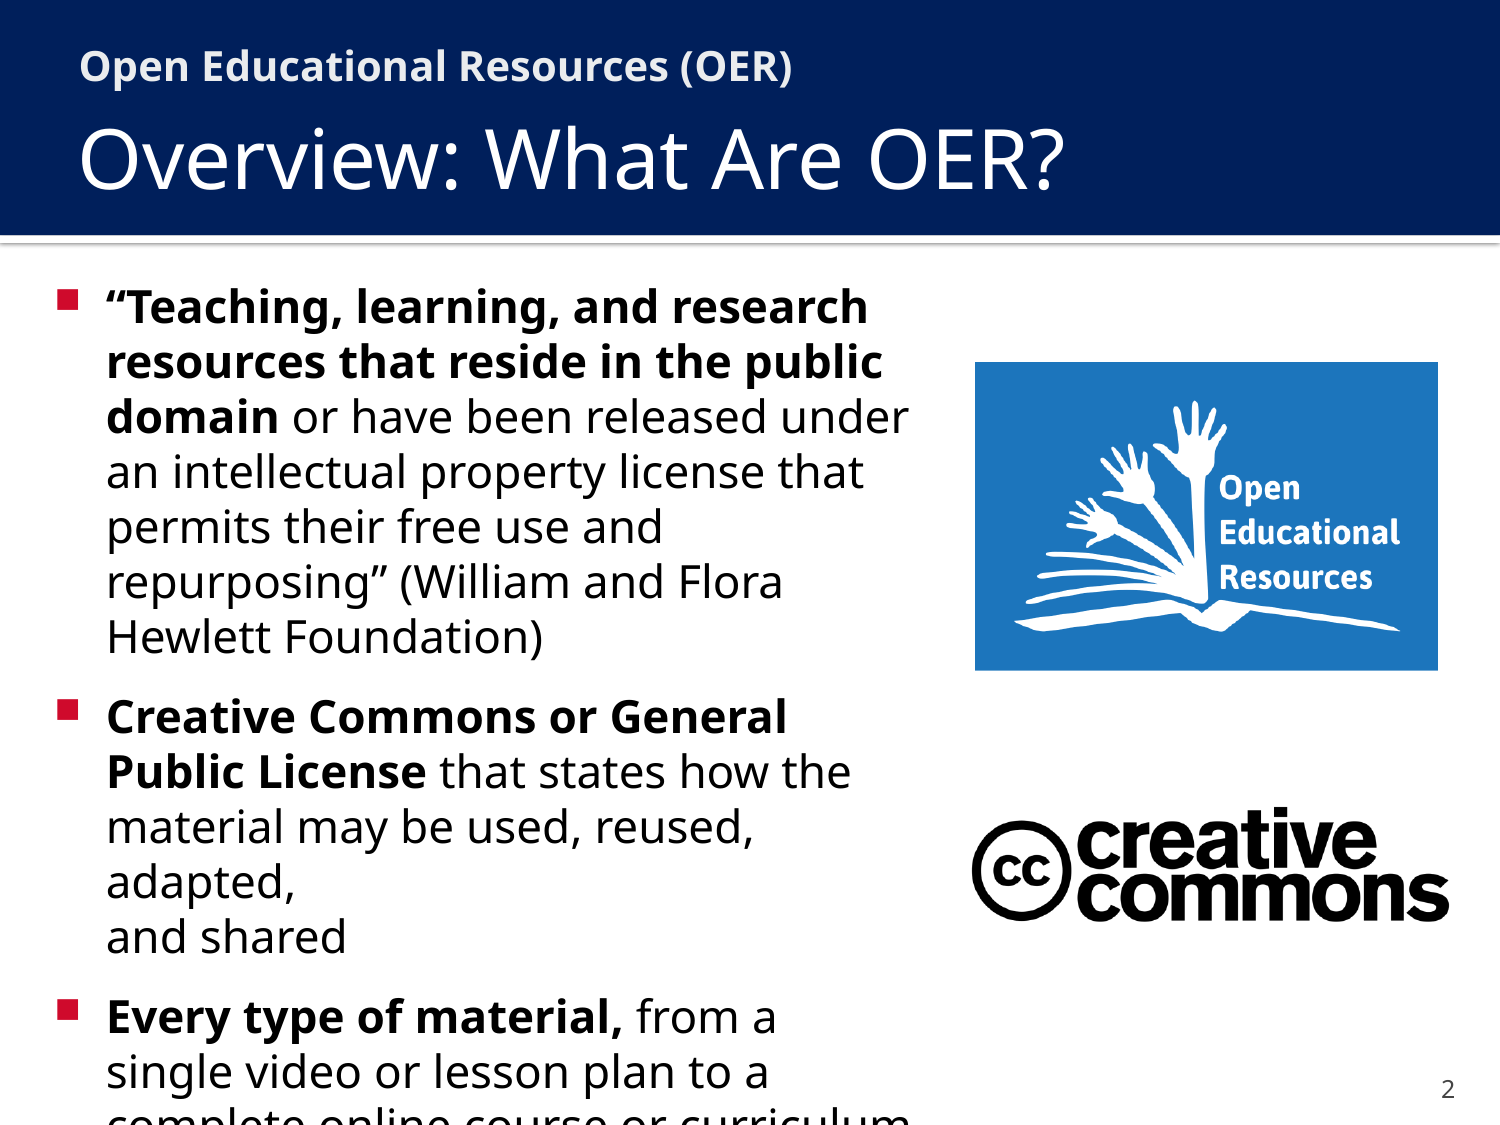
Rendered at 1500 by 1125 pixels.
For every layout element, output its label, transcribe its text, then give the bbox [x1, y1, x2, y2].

picture [974, 362, 1438, 671]
list “Teaching, learning, and research resources that reside in the public domain or have been released under an intellectual property license that permits their free use and repurposing” (William and Flora Hewlett Foundation) Creative Commons or General Public License that states how the material may be used, reused, adapted, and shared Every type of material, from a single video or lesson plan to a complete online course or curriculum [24, 262, 938, 1101]
list Open Educational Resources (OER) [49, 24, 1451, 101]
title Overview: What Are OER? [62, 87, 1438, 226]
picture [962, 799, 1460, 928]
